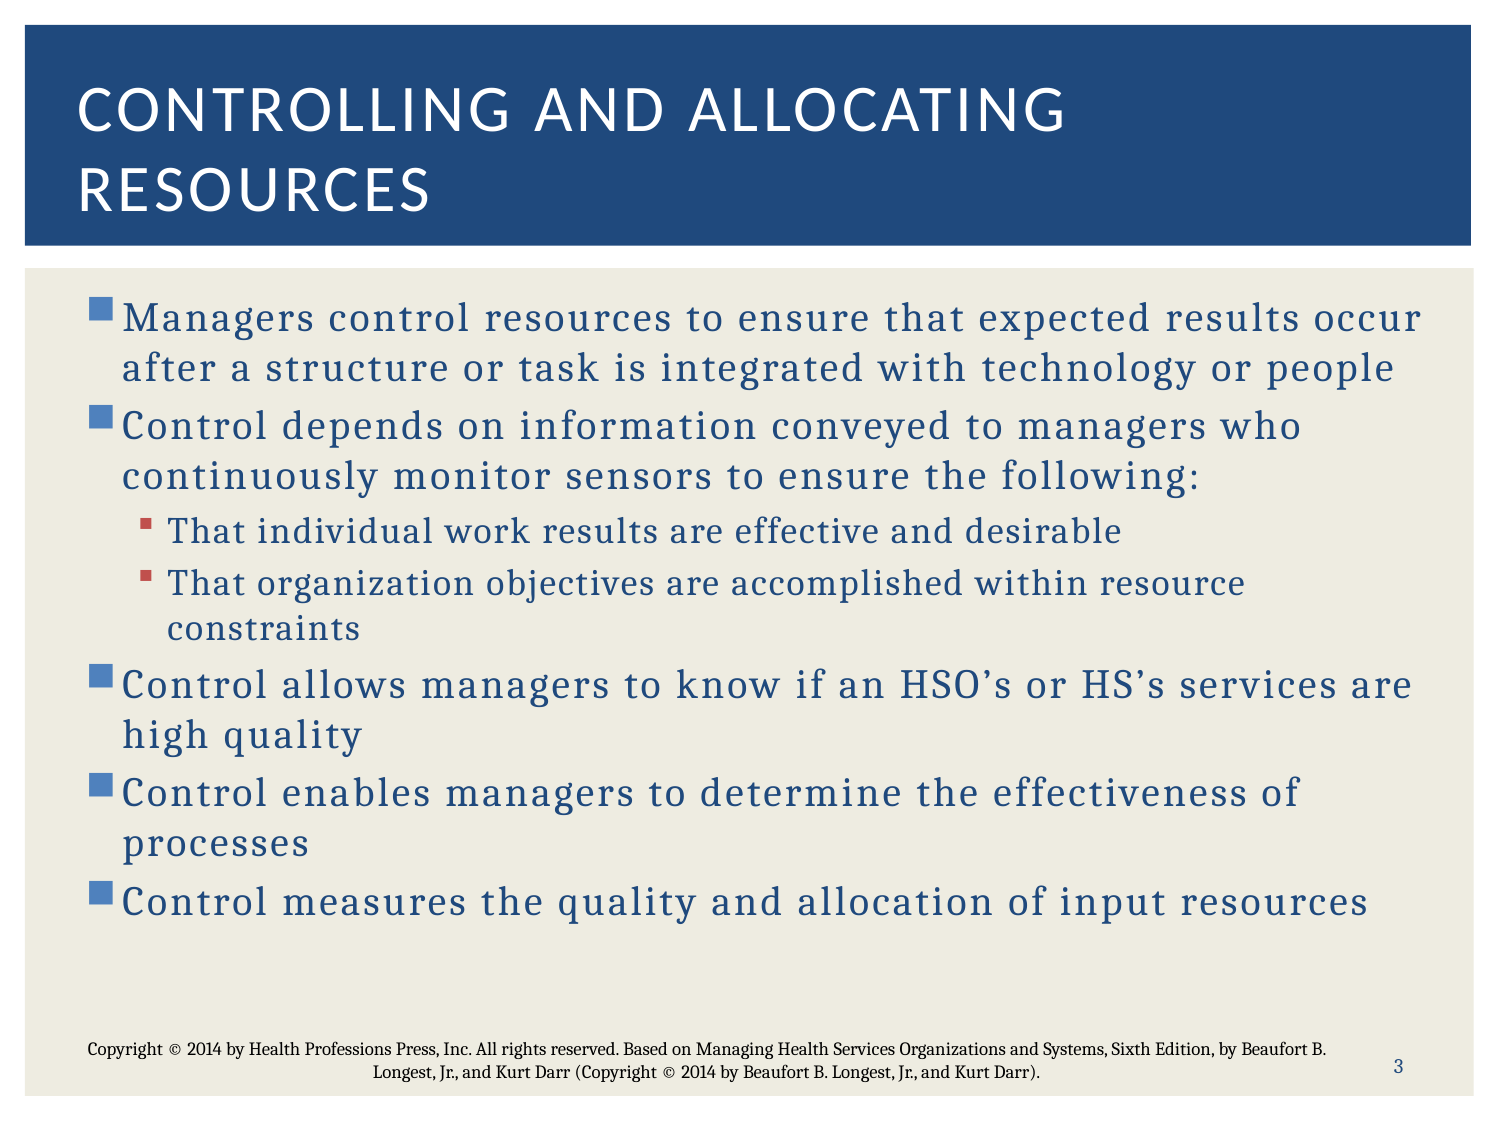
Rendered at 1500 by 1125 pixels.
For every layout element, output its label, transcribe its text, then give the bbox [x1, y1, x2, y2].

slide_number 3 [1349, 1041, 1448, 1089]
title Controlling and Allocating resources [62, 58, 1438, 232]
list Managers control resources to ensure that expected results occur after a structure or task is integrated with technology or people Control depends on information conveyed to managers who continuously monitor sensors to ensure the following: That individual work results are effective and desirable That organization objectives are accomplished within resource constraints Control allows managers to know if an HSO’s or HS’s services are high quality Control enables managers to determine the effectiveness of processes Control measures the quality and allocation of input resources [62, 281, 1442, 1005]
